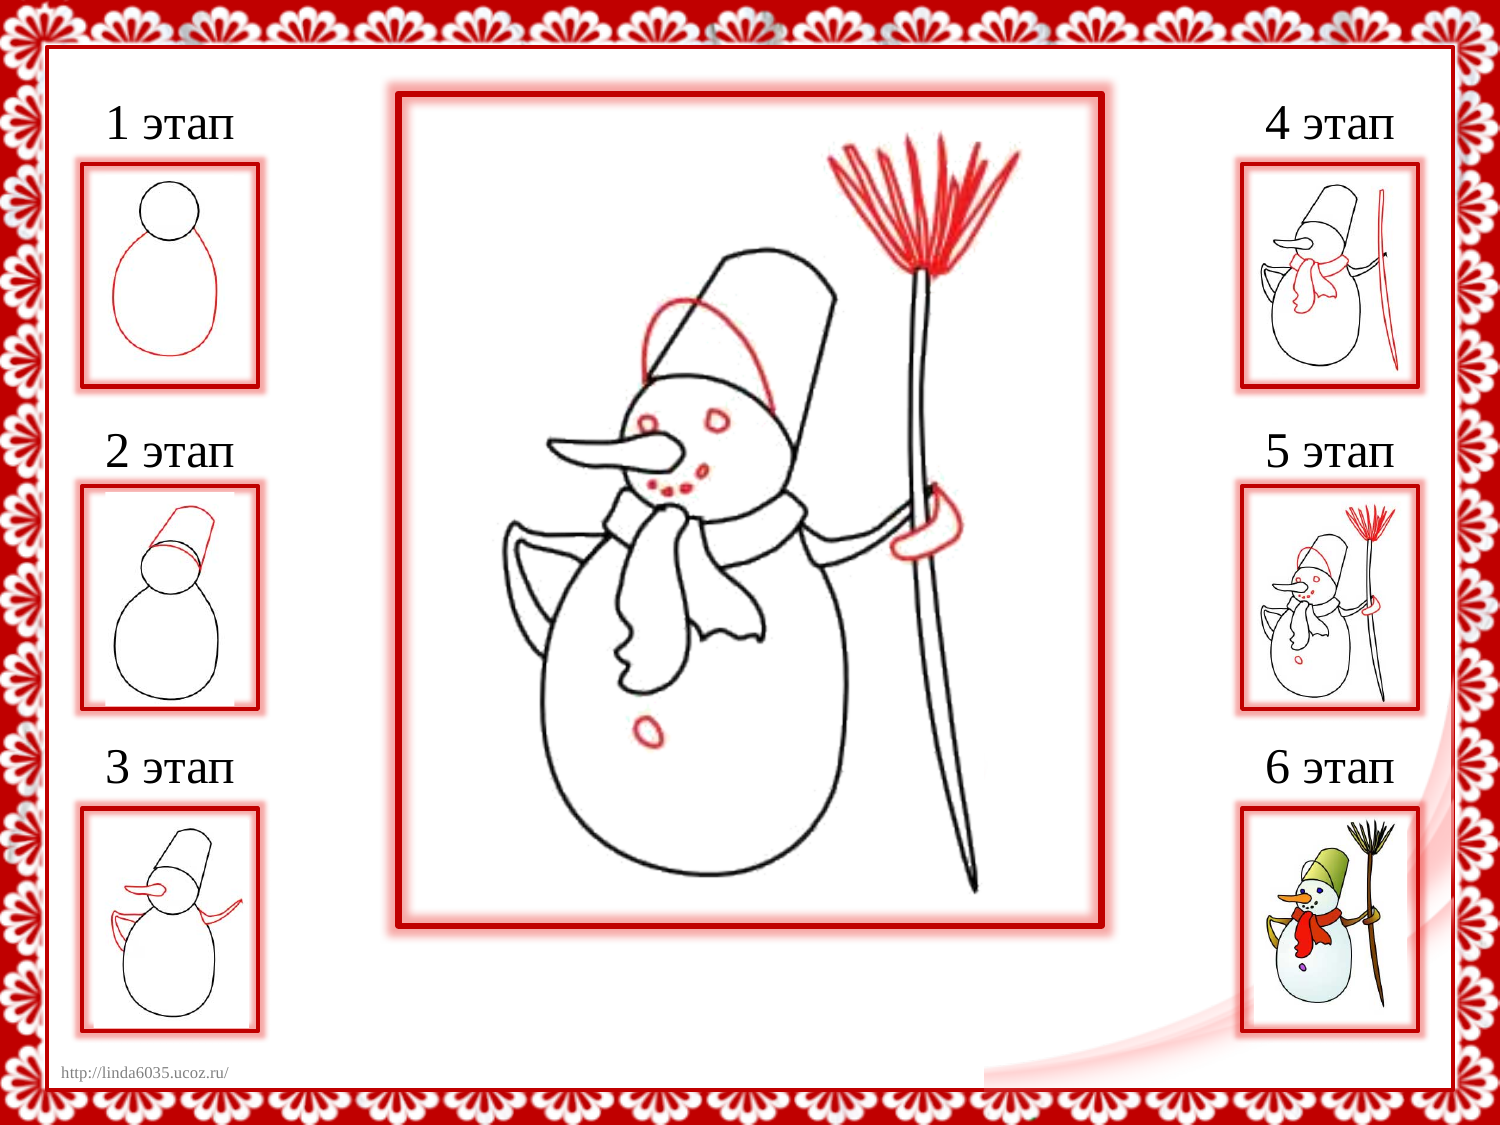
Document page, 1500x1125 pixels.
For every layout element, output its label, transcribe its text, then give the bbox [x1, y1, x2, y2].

picture [1241, 491, 1413, 704]
picture [105, 491, 235, 706]
picture [105, 175, 235, 376]
text_box 3 этап [82, 726, 258, 802]
text_box [1406, 806, 1420, 1033]
picture [0, 0, 1500, 1125]
text_box 1 этап [82, 81, 258, 157]
picture [1253, 175, 1404, 376]
text_box 5 этап [1242, 410, 1418, 485]
picture [93, 820, 250, 1028]
picture [1253, 808, 1408, 1027]
text_box [80, 484, 260, 711]
text_box [1240, 484, 1420, 711]
text_box 6 этап [1242, 726, 1418, 802]
text_box [396, 92, 1104, 928]
text_box 2 этап [82, 410, 258, 485]
picture [433, 90, 1091, 903]
text_box 4 этап [1242, 81, 1418, 157]
text_box [80, 806, 260, 1033]
text_box [80, 162, 260, 389]
text_box [1240, 806, 1254, 1033]
text_box [1240, 162, 1420, 389]
